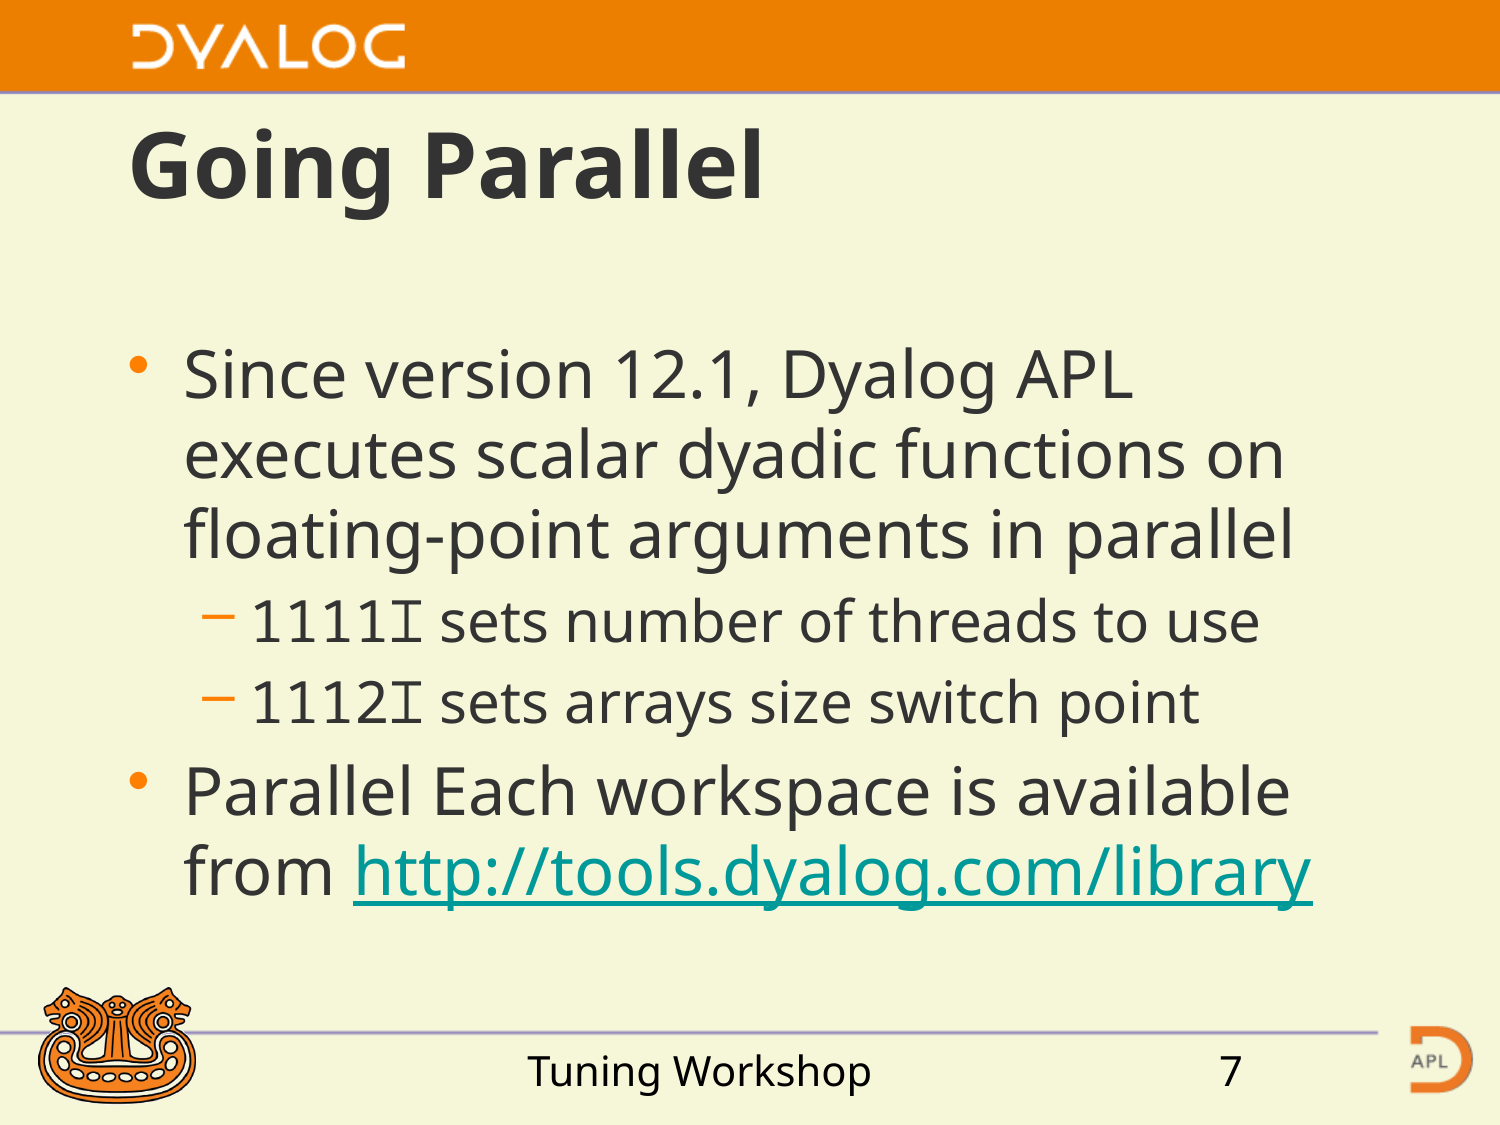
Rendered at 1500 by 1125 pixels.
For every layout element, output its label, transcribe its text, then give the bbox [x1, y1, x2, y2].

slide_number 7 [1074, 1037, 1388, 1113]
footer Tuning Workshop [512, 1037, 988, 1113]
list Since version 12.1, Dyalog APL executes scalar dyadic functions on floating-point arguments in parallel 1111⌶ sets number of threads to use 1112⌶ sets arrays size switch point Parallel Each workspace is available from http://tools.dyalog.com/library [112, 324, 1388, 1000]
slide_number [112, 1037, 425, 1113]
title Going Parallel [112, 99, 1388, 288]
picture [0, 0, 1500, 1125]
